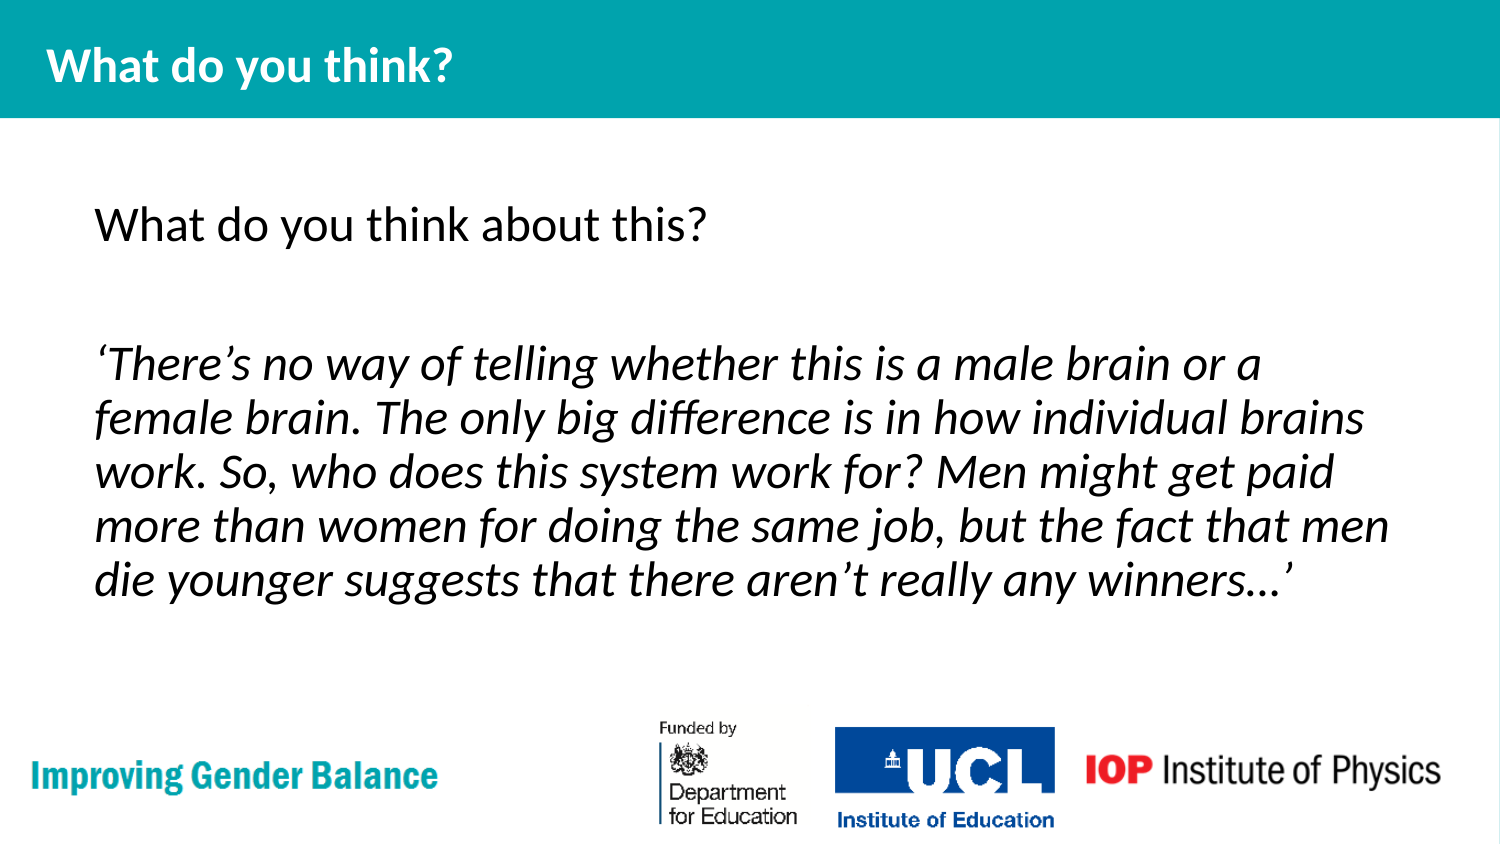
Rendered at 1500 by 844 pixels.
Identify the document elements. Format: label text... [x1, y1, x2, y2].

picture [0, 0, 1500, 844]
list What do you think about this? ‘There’s no way of telling whether this is a male brain or a female brain. The only big difference is in how individual brains work. So, who does this system work for? Men might get paid more than women for doing the same job, but the fact that men die younger suggests that there aren’t really any winners…’ [79, 190, 1418, 661]
title What do you think? [31, 31, 1382, 101]
